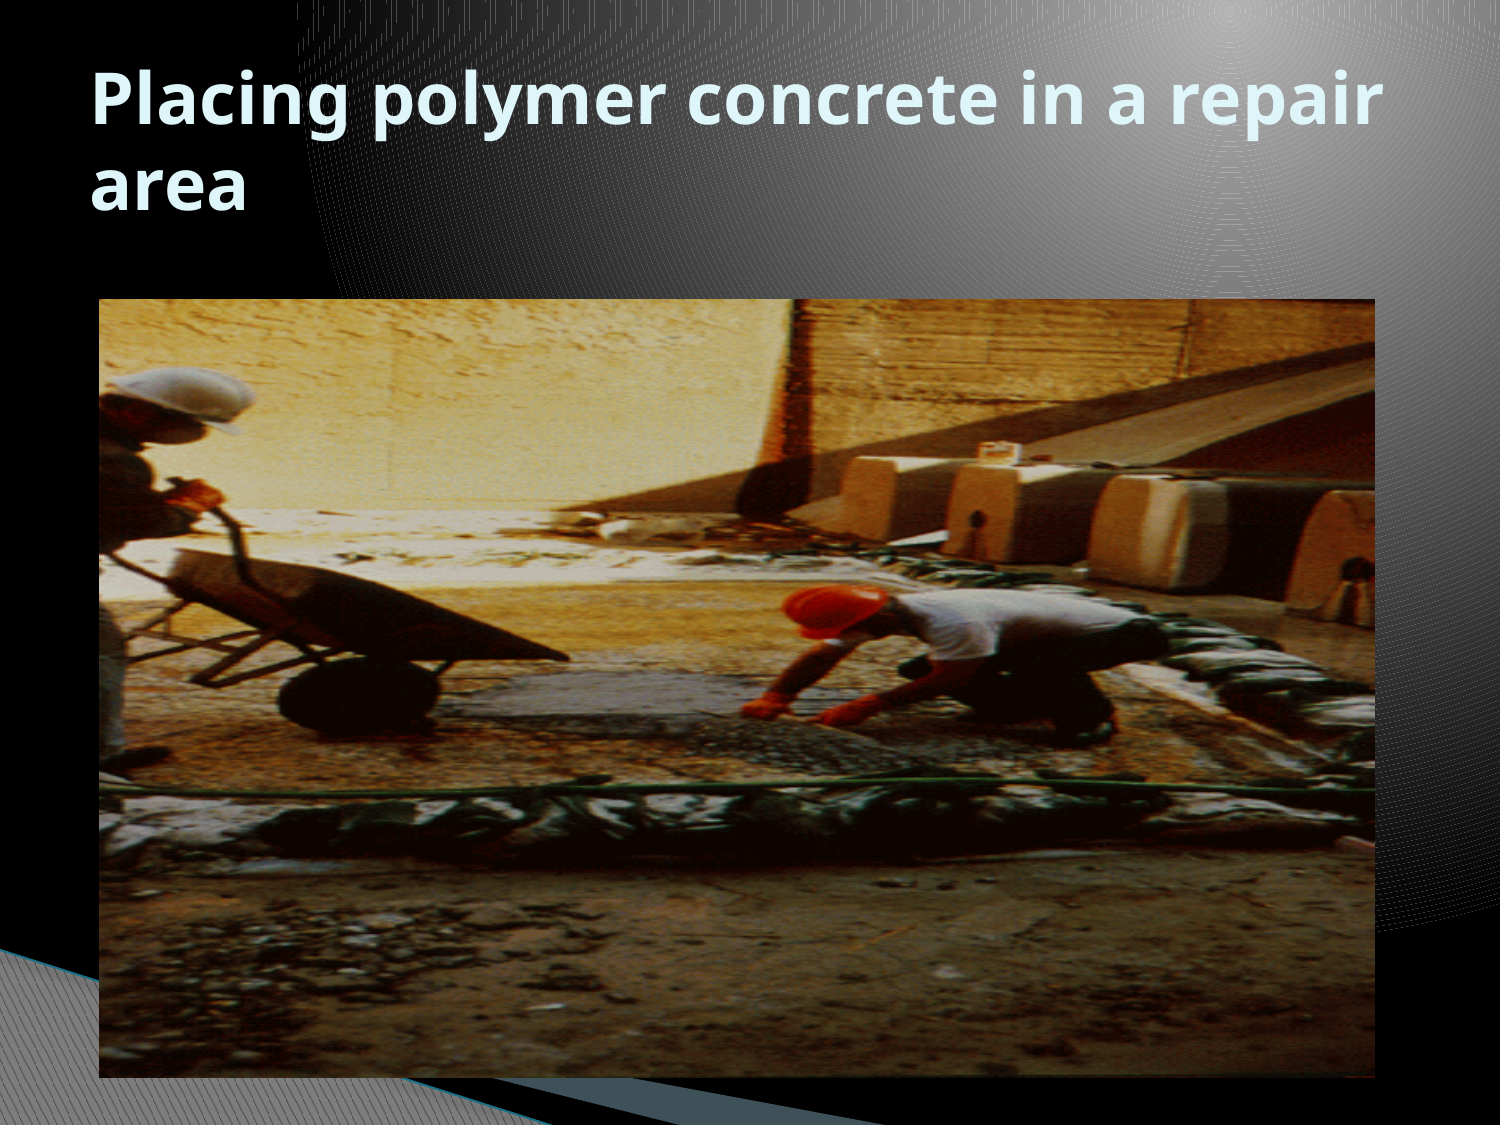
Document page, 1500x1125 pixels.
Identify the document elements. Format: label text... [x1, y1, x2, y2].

picture [0, 299, 1376, 1125]
title Placing polymer concrete in a repair area [75, 45, 1425, 233]
